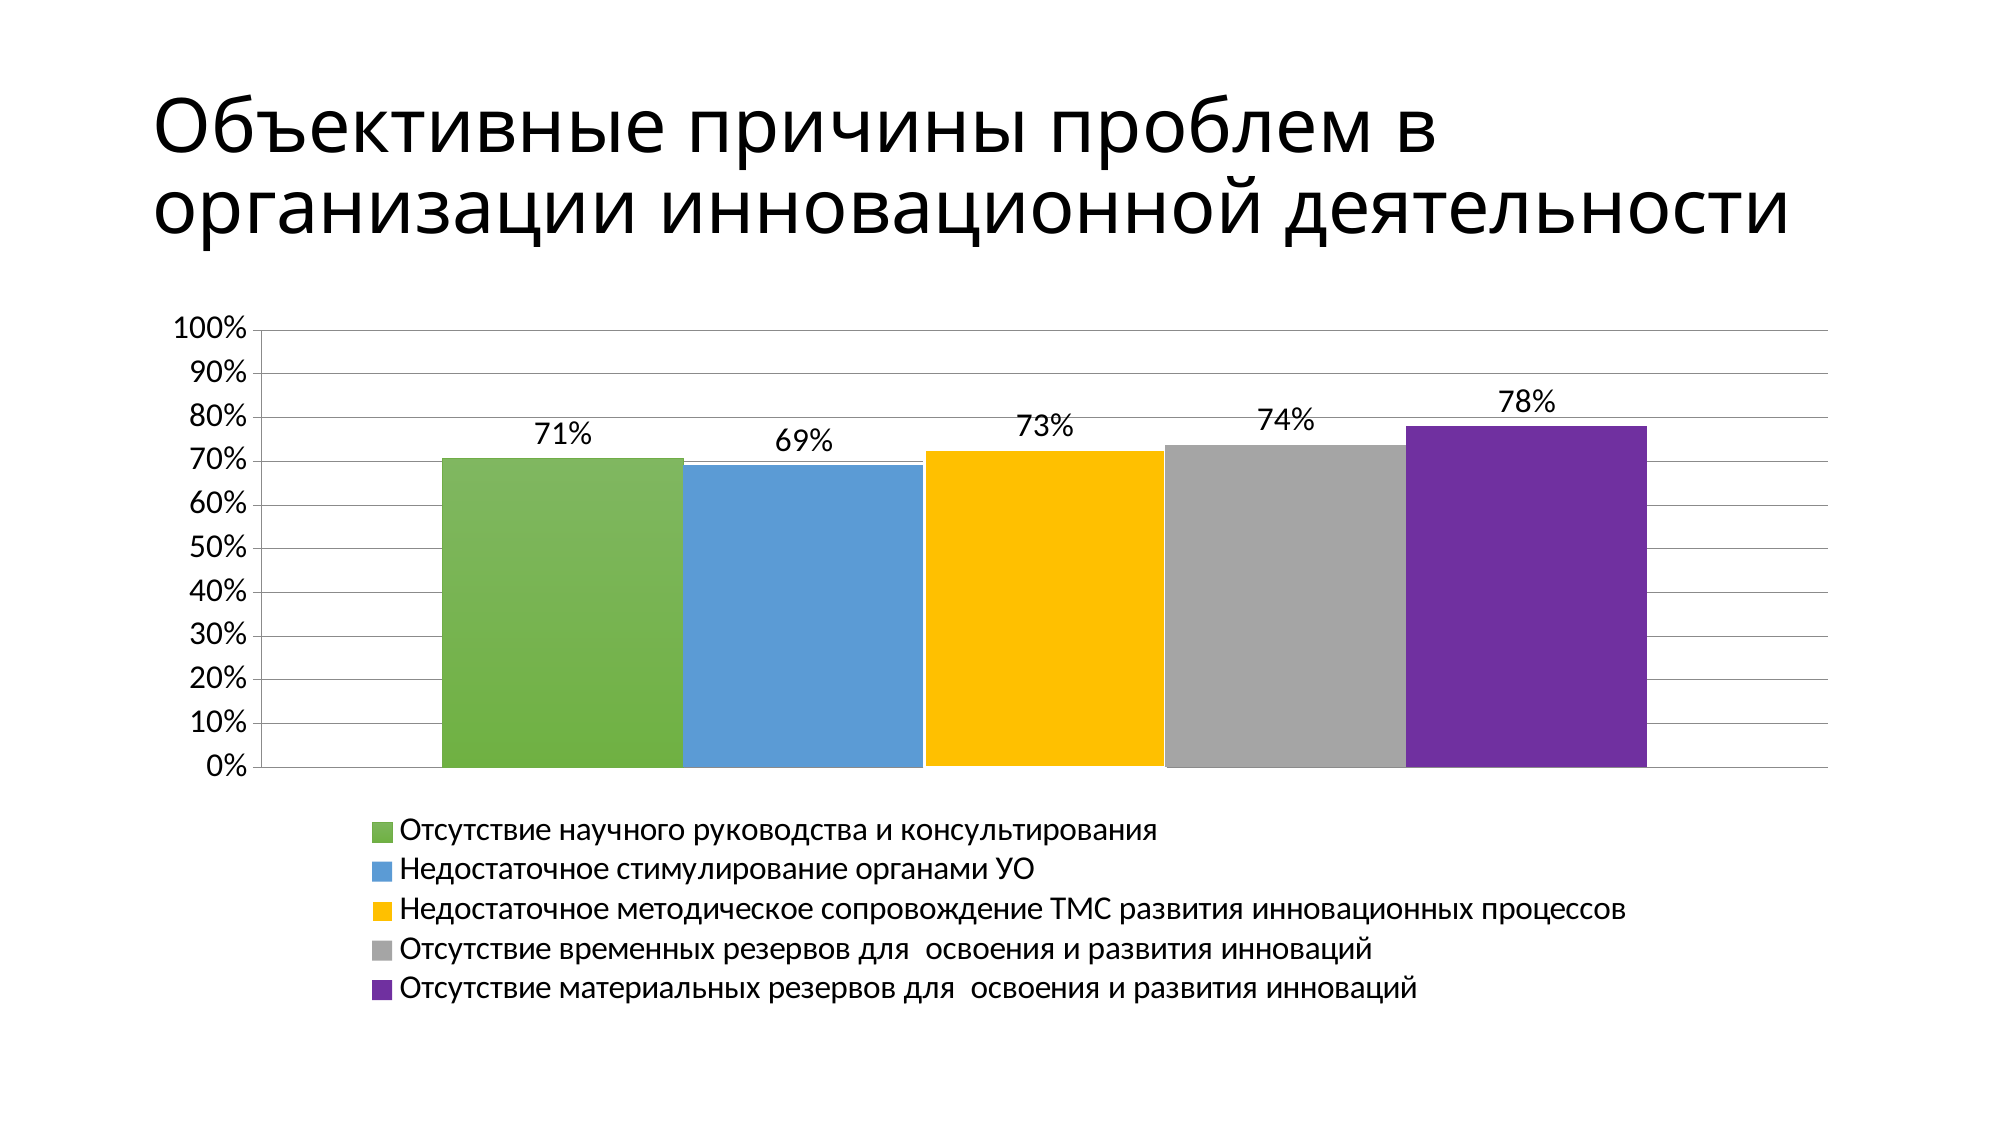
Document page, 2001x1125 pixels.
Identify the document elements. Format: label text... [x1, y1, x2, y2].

chart [137, 299, 1863, 1014]
title Объективные причины проблем в организации инновационной деятельности [137, 59, 1863, 278]
